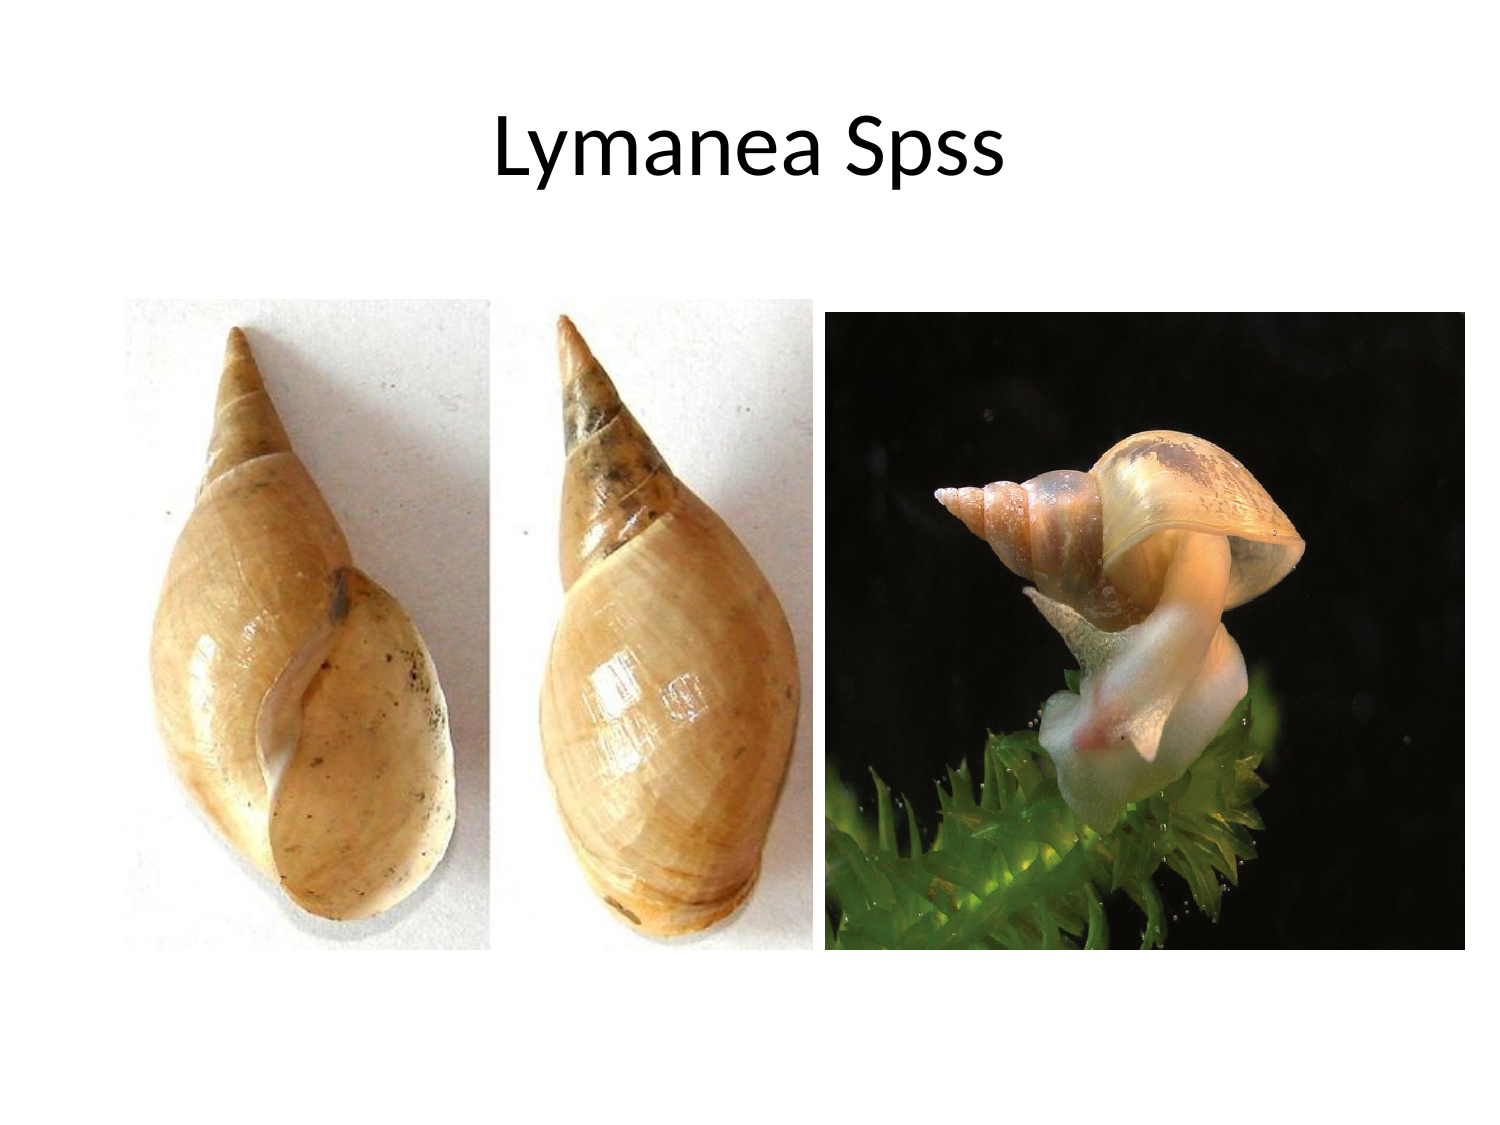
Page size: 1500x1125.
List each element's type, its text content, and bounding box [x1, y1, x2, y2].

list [124, 299, 813, 951]
title Lymanea Spss [75, 45, 1425, 233]
picture [824, 312, 1466, 951]
